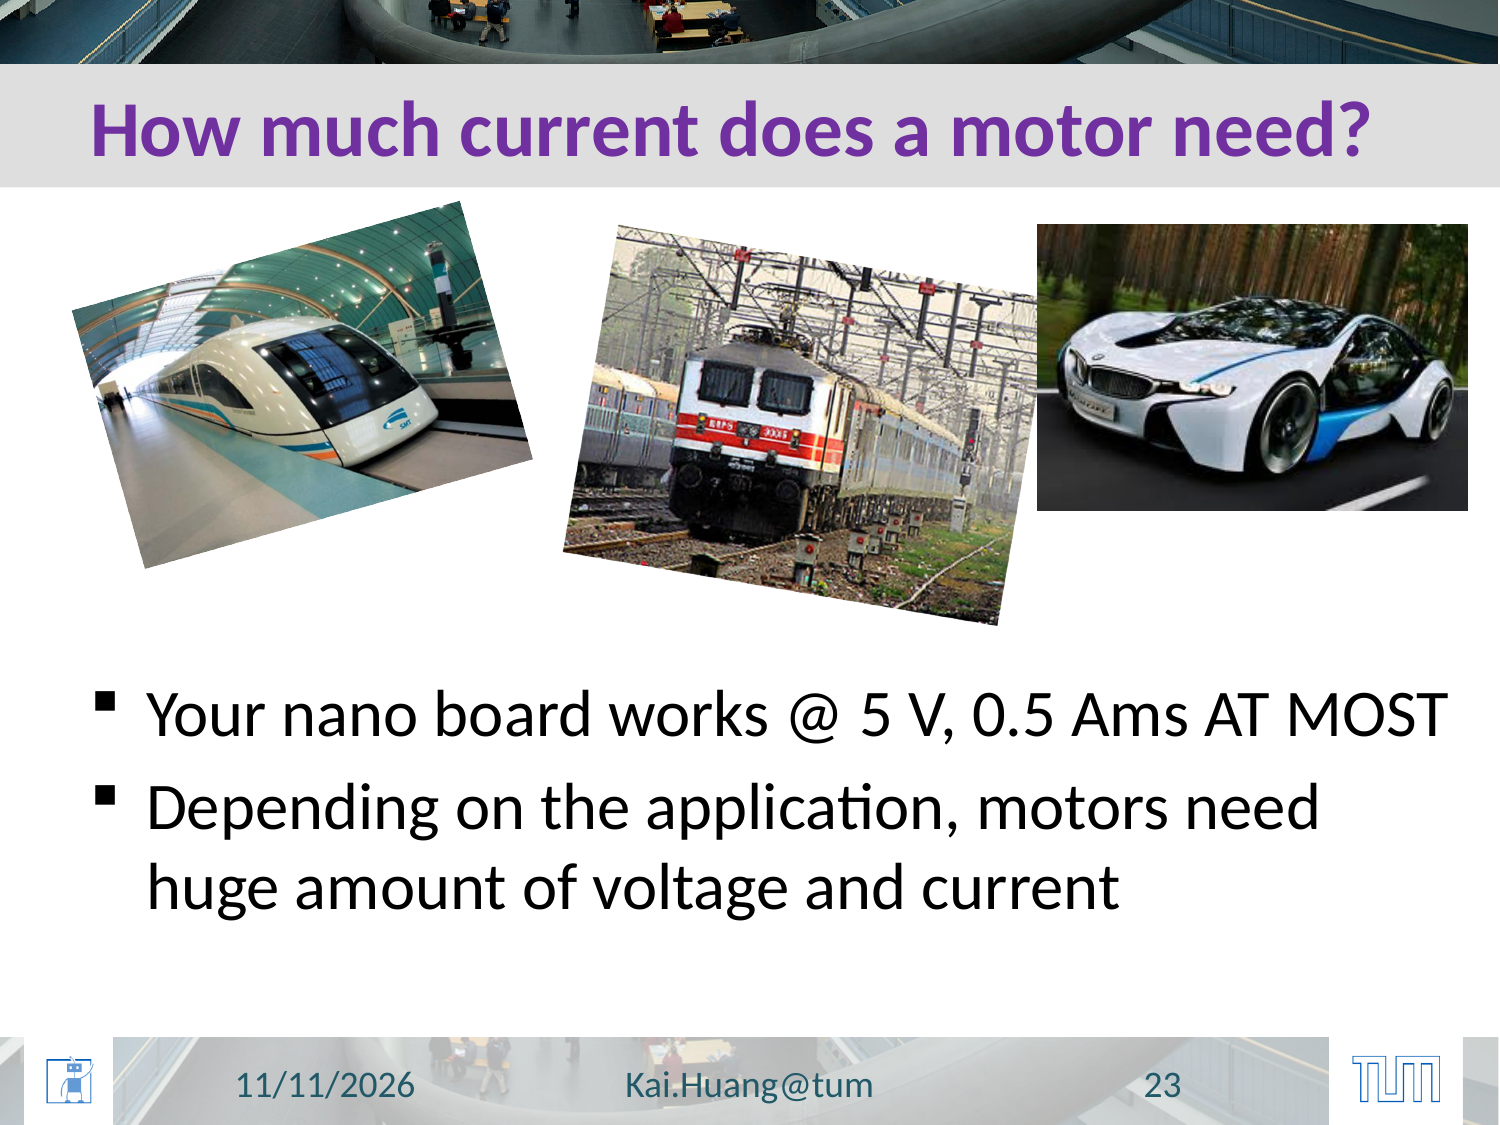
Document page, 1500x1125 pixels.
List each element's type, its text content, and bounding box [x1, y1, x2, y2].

title How much current does a motor need? [75, 62, 1425, 188]
picture [0, 0, 1500, 64]
picture [0, 1032, 1500, 1125]
picture [72, 201, 532, 568]
footer Kai.Huang@tum [512, 1052, 988, 1113]
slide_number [162, 1052, 488, 1113]
picture [564, 224, 1468, 625]
list Your nano board works @ 5 V, 0.5 Ams AT MOST Depending on the application, motors need huge amount of voltage and current [75, 662, 1468, 1025]
slide_number 23 [1012, 1052, 1313, 1113]
